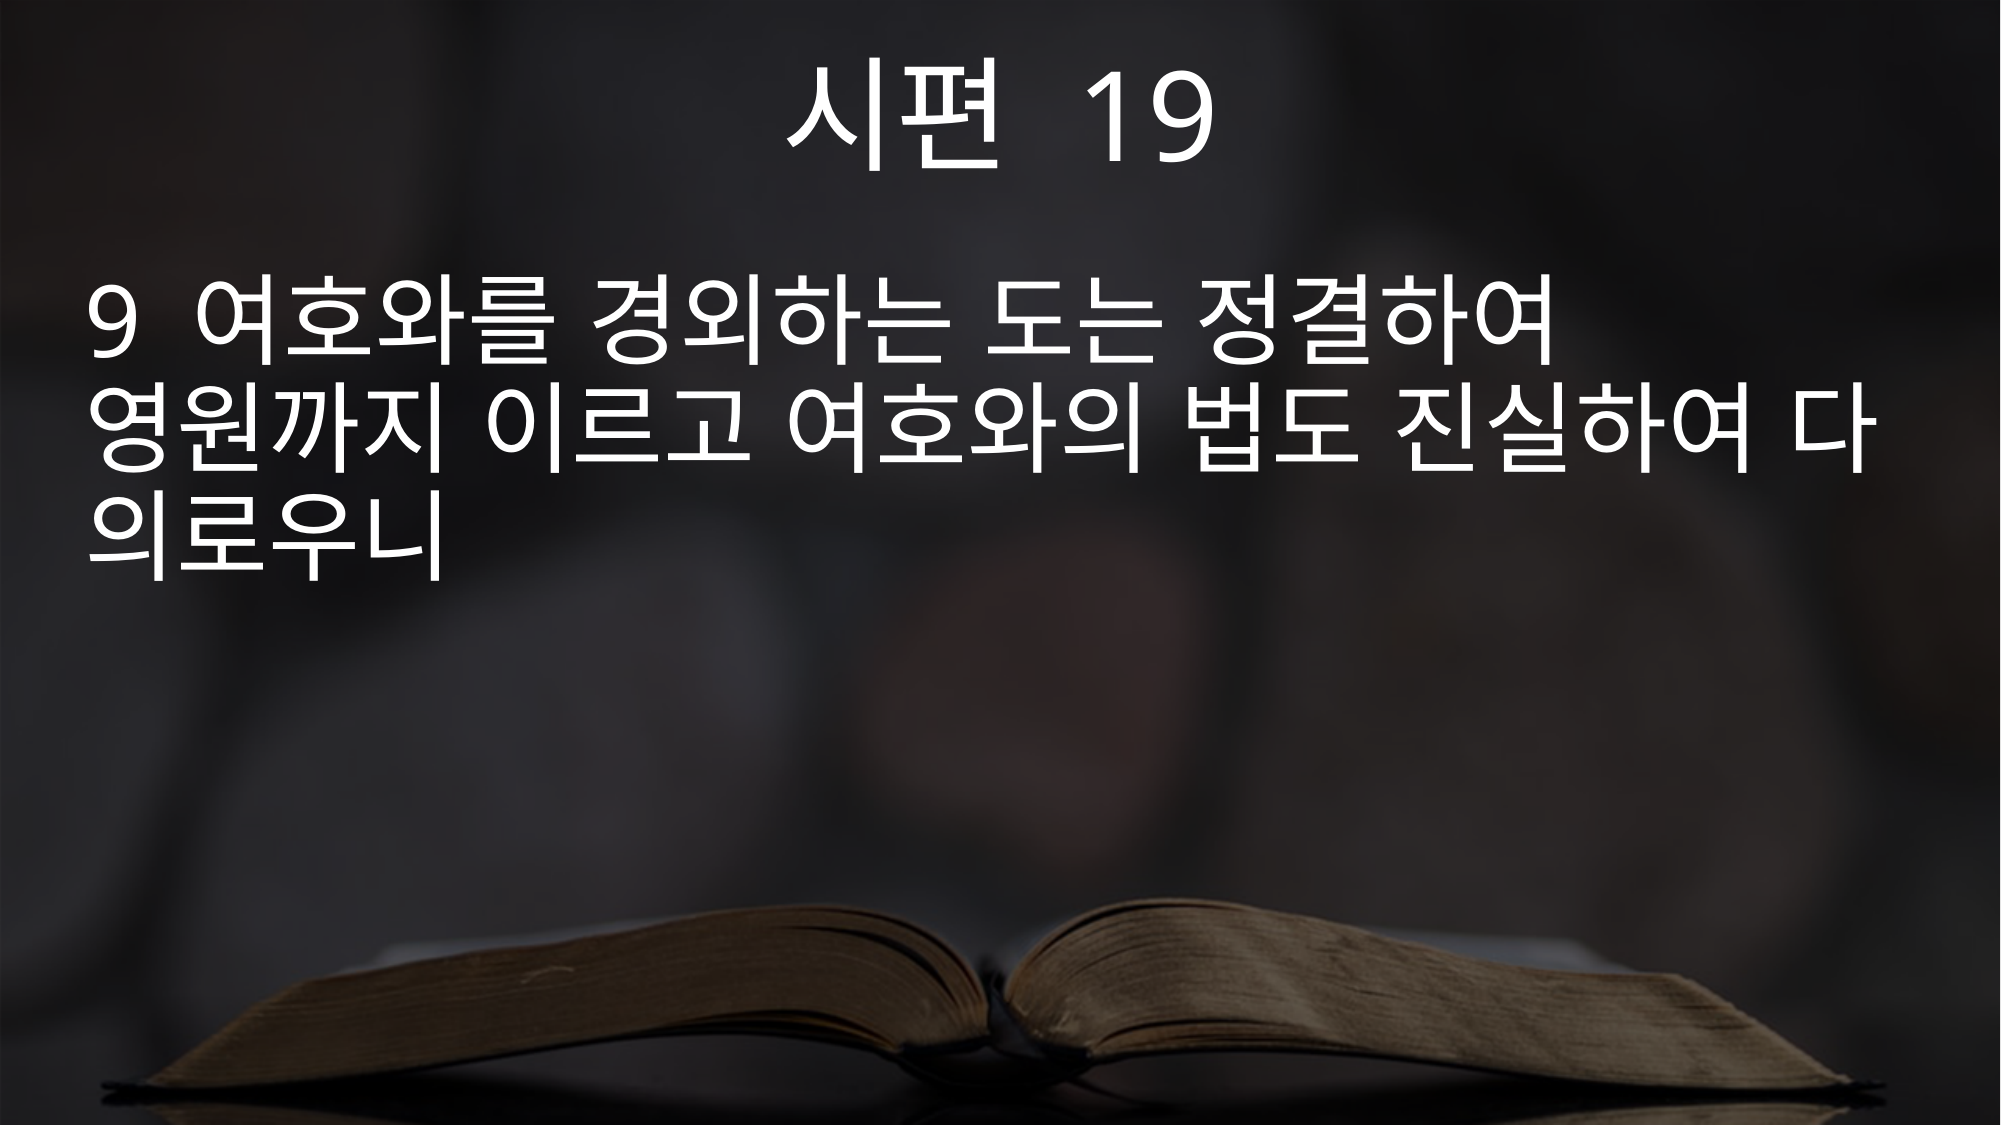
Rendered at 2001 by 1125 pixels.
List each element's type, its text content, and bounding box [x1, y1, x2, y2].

list 9 여호와를 경외하는 도는 정결하여 영원까지 이르고 여호와의 법도 진실하여 다 의로우니 [69, 263, 1953, 423]
footer 시편 19 [0, 32, 2000, 192]
picture [0, 0, 2001, 1125]
